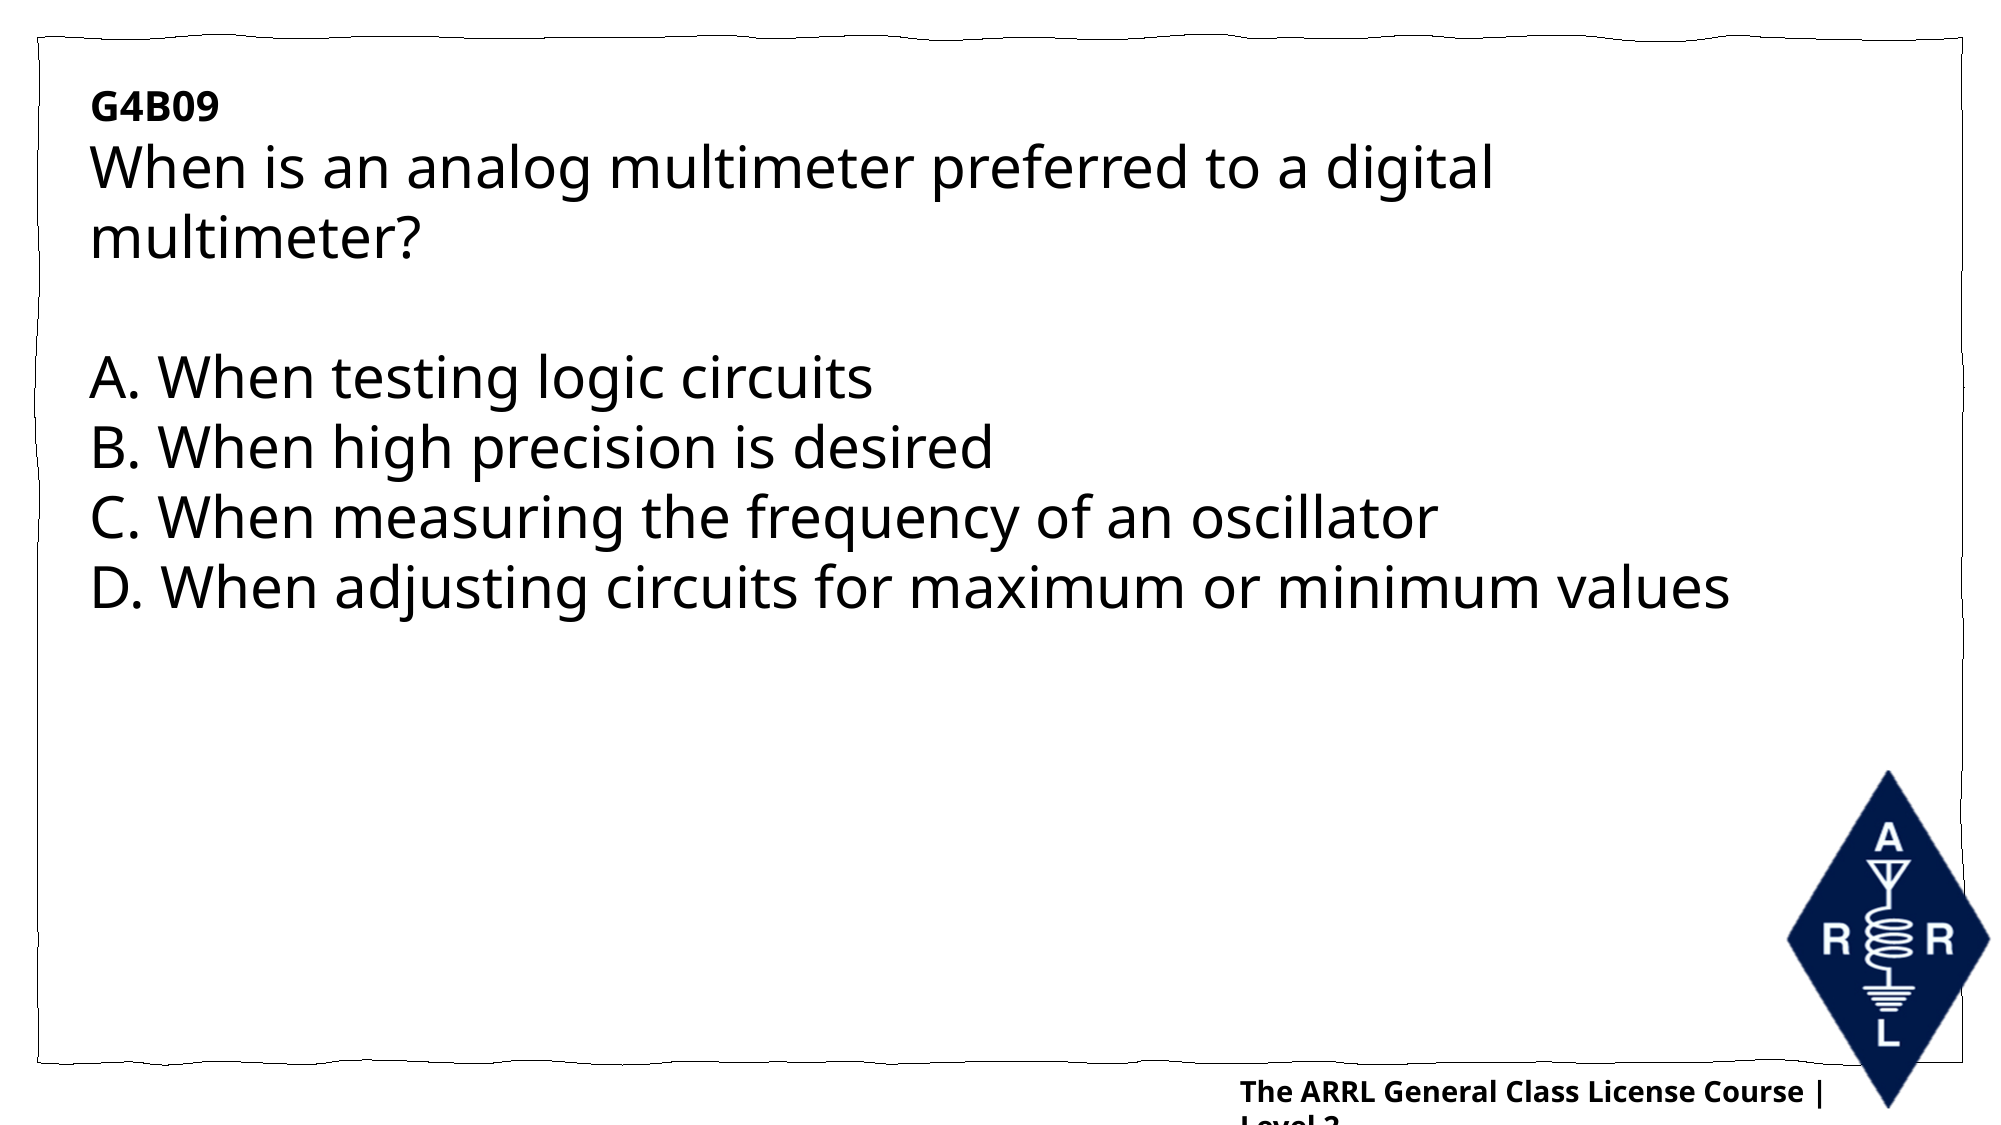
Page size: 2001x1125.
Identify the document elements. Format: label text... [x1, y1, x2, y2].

text_box G4B09 When is an analog multimeter preferred to a digital multimeter? A. When testing logic circuits B. When high precision is desired C. When measuring the frequency of an oscillator D. When adjusting circuits for maximum or minimum values [75, 72, 1850, 628]
picture [1773, 752, 1999, 1125]
